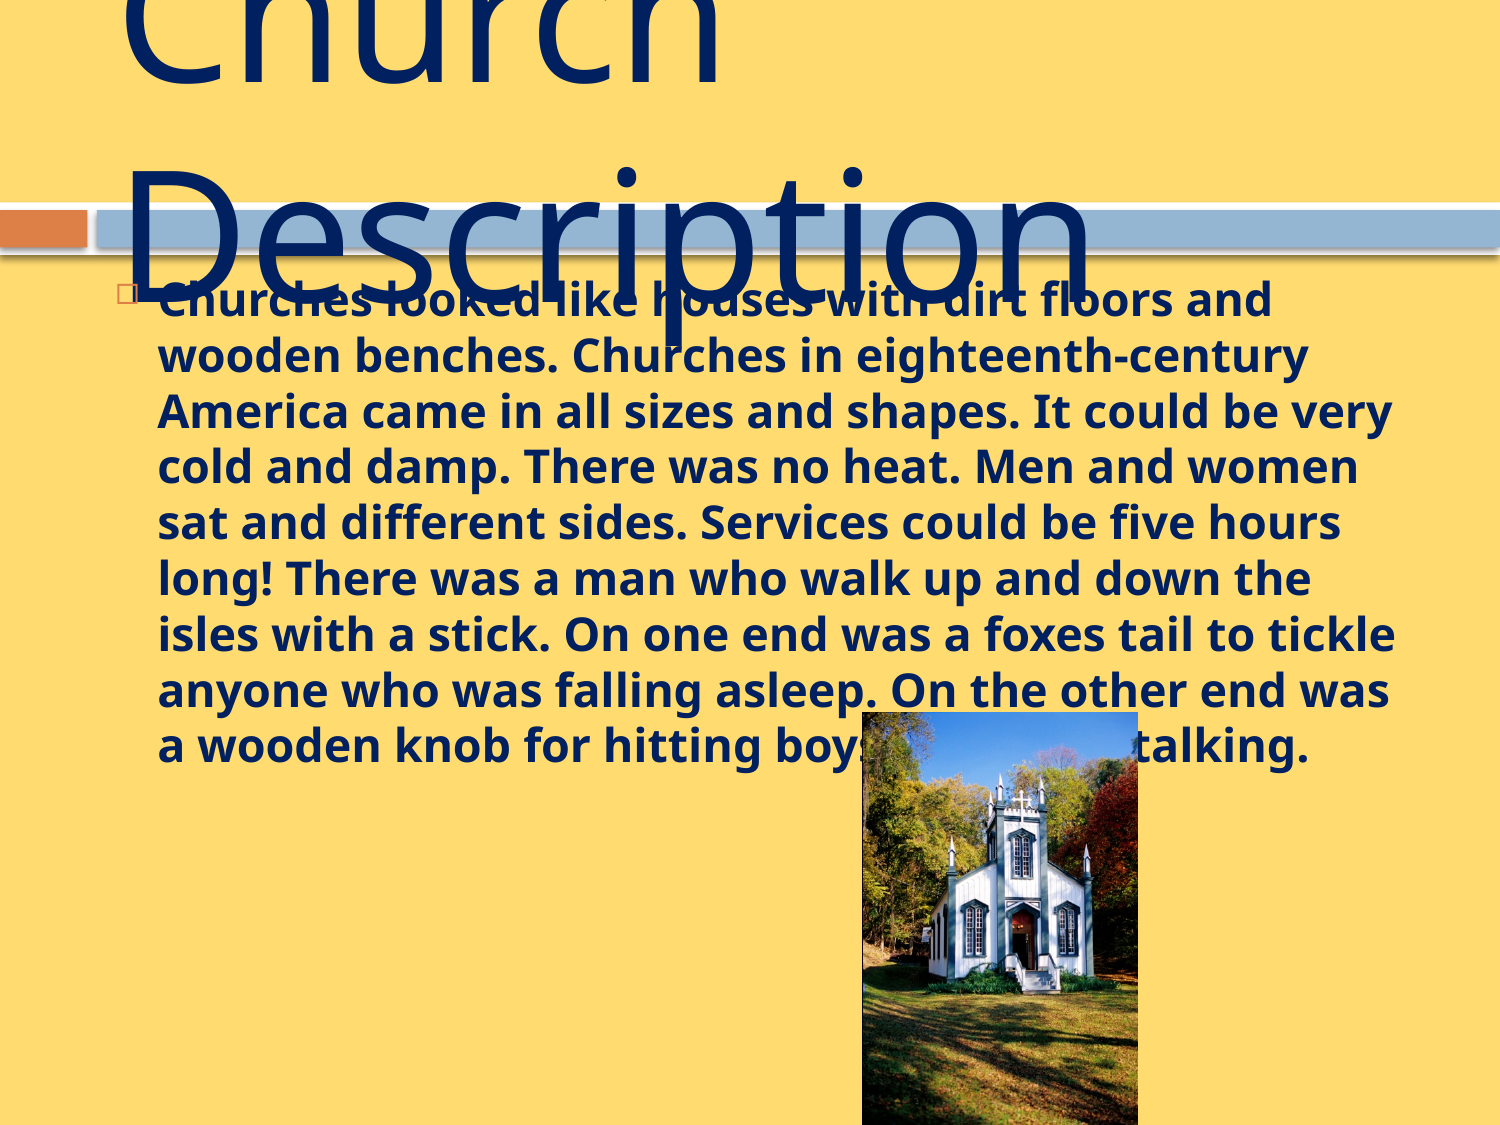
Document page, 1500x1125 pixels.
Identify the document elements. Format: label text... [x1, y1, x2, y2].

list Churches looked like houses with dirt floors and wooden benches. Churches in eighteenth-century America came in all sizes and shapes. It could be very cold and damp. There was no heat. Men and women sat and different sides. Services could be five hours long! There was a man who walk up and down the isles with a stick. On one end was a foxes tail to tickle anyone who was falling asleep. On the other end was a wooden knob for hitting boys that were talking. [100, 262, 1438, 788]
title Church Description [100, 37, 1438, 200]
picture [862, 712, 1138, 1125]
